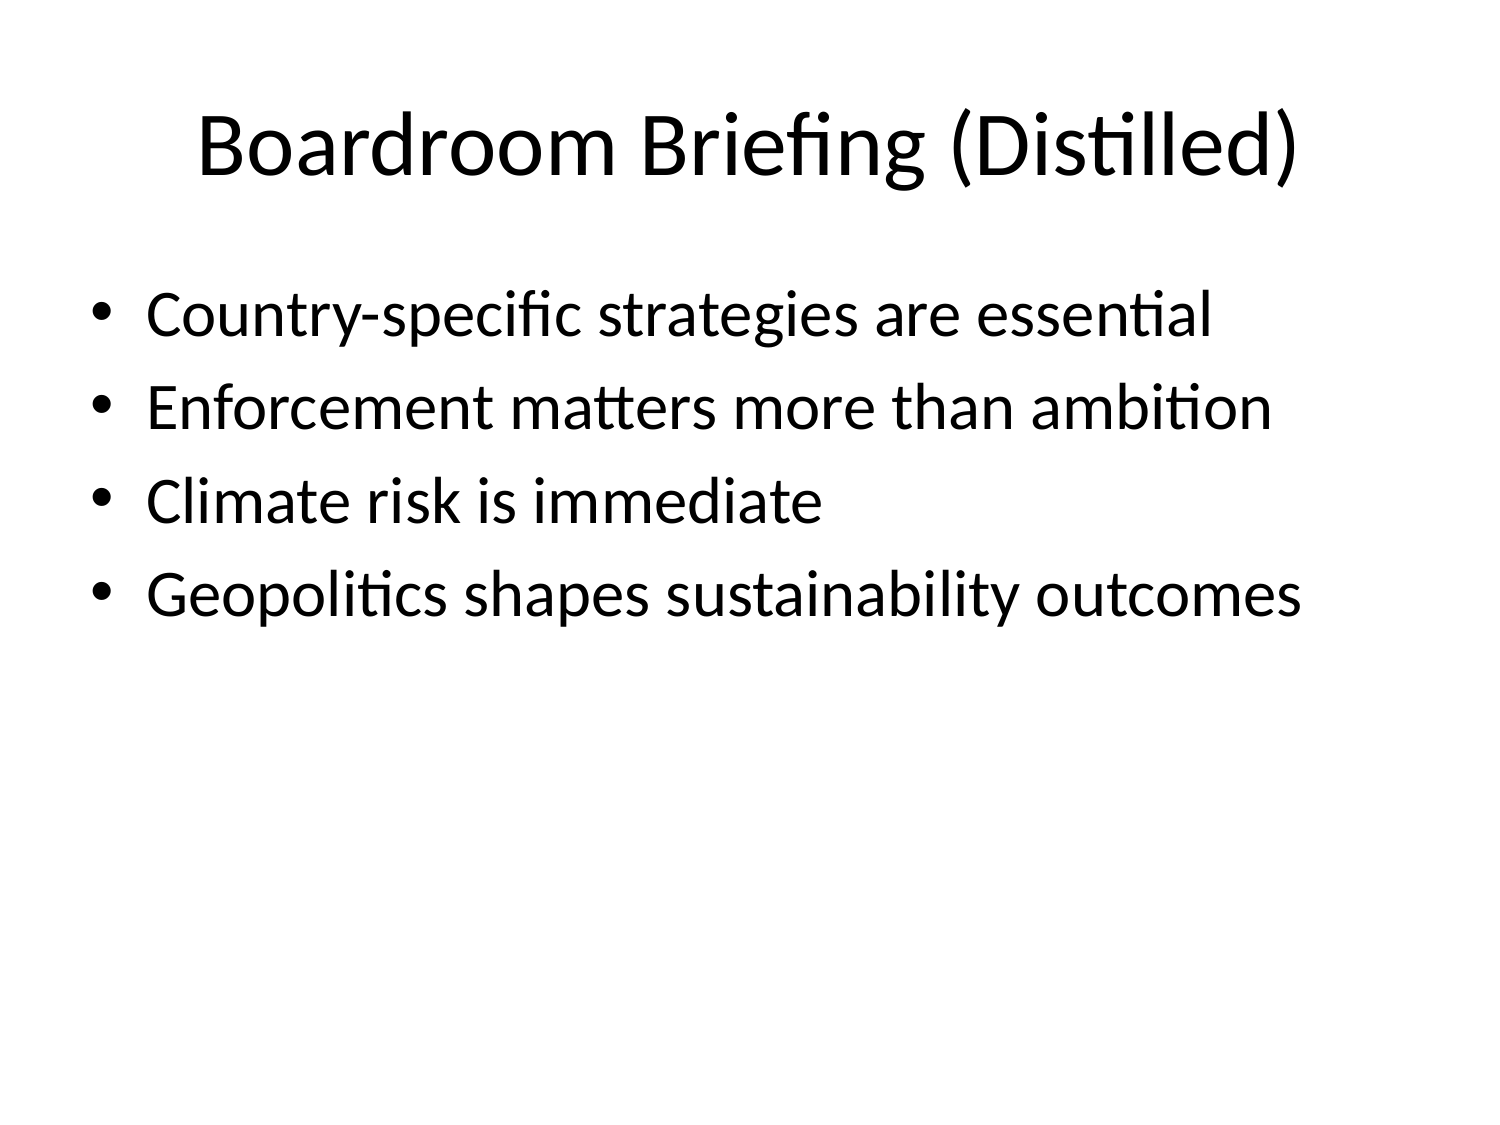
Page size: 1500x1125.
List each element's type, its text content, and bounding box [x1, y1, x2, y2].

list Country-specific strategies are essential Enforcement matters more than ambition Climate risk is immediate Geopolitics shapes sustainability outcomes [75, 262, 1425, 1005]
title Boardroom Briefing (Distilled) [75, 45, 1425, 233]
